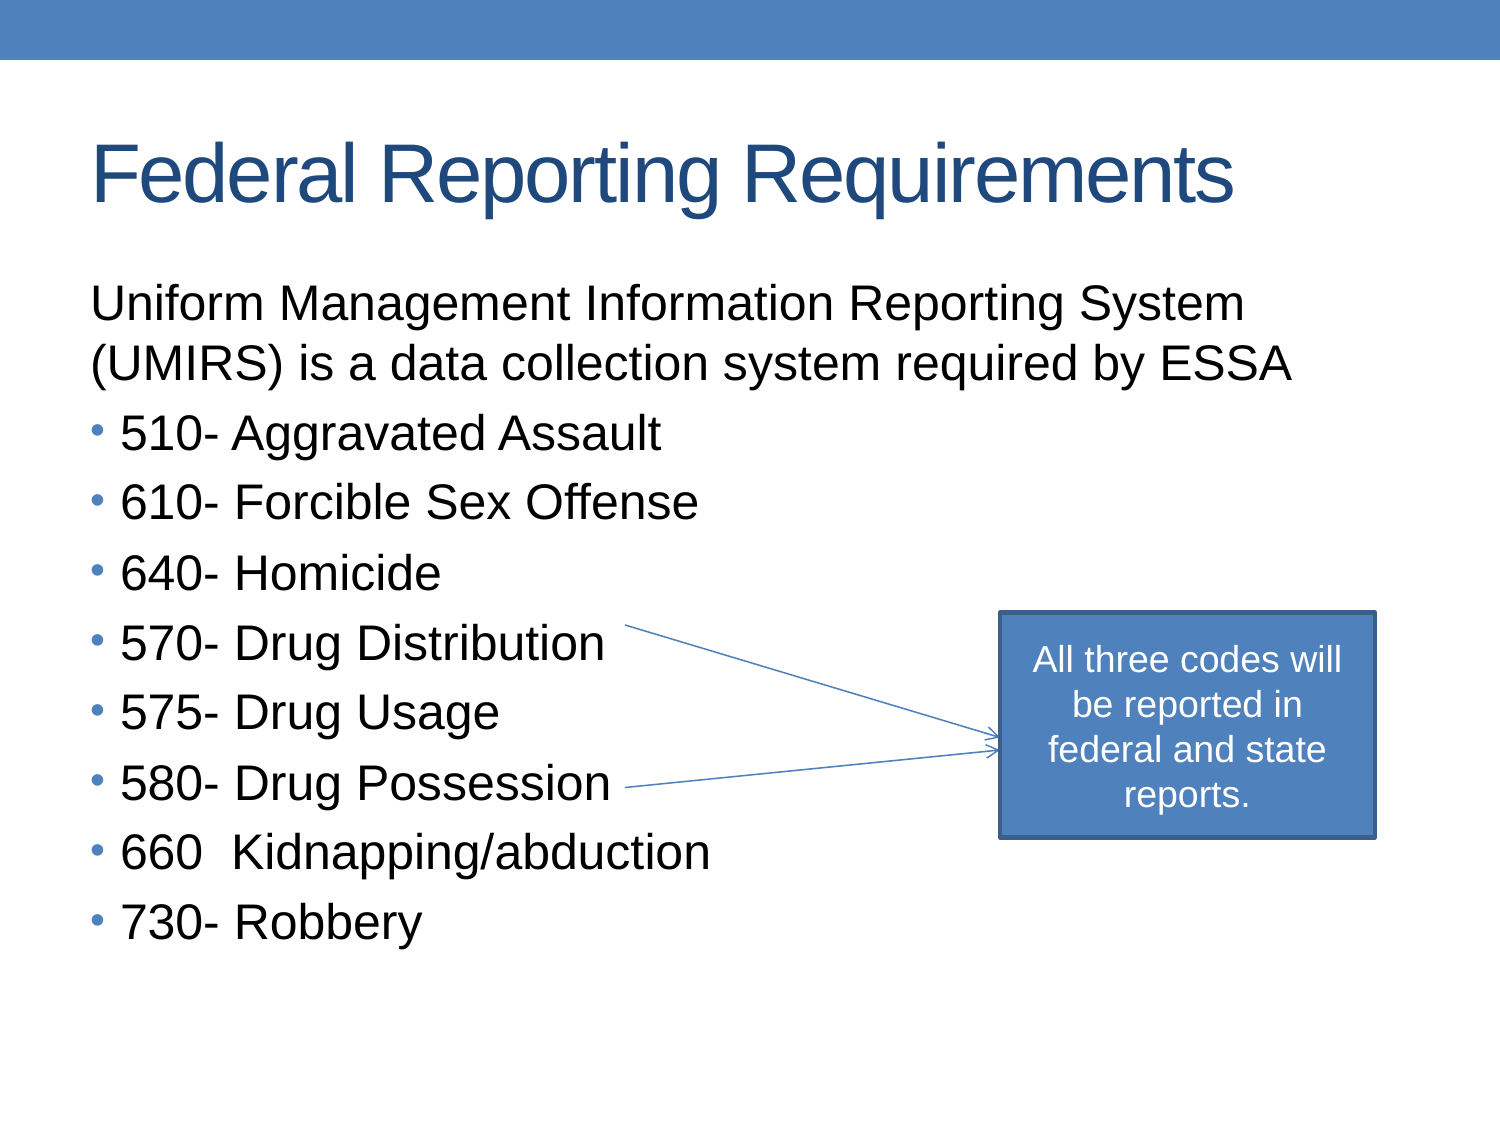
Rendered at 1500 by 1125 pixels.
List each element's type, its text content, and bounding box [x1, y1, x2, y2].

title Federal Reporting Requirements [75, 87, 1425, 250]
list Uniform Management Information Reporting System (UMIRS) is a data collection system required by ESSA 510- Aggravated Assault 610- Forcible Sex Offense 640- Homicide 570- Drug Distribution 575- Drug Usage 580- Drug Possession 660 Kidnapping/abduction 730- Robbery [75, 262, 1425, 1063]
text_box All three codes will be reported in federal and state reports. [998, 610, 1377, 840]
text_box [624, 749, 1001, 788]
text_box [624, 624, 1001, 738]
